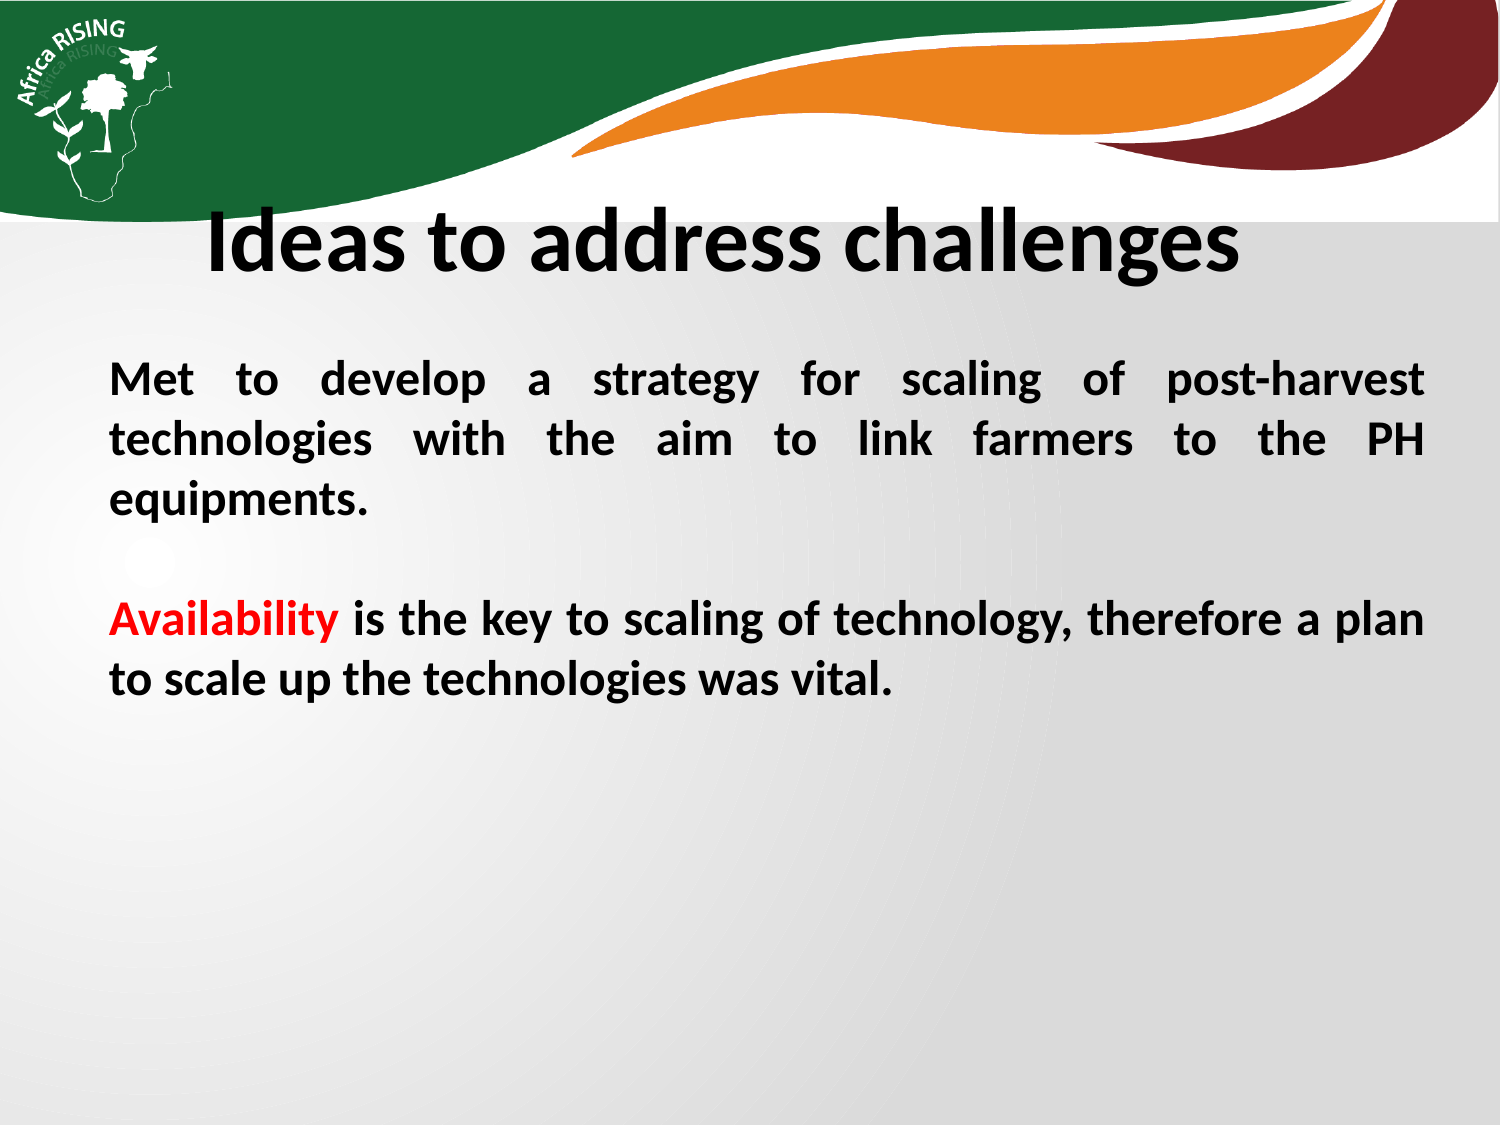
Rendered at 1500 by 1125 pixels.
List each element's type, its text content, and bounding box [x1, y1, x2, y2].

list Ideas to address challenges [87, 172, 1363, 315]
picture [0, 0, 1499, 222]
text_box Met to develop a strategy for scaling of post-harvest technologies with the aim to link farmers to the PH equipments. Availability is the key to scaling of technology, therefore a plan to scale up the technologies was vital. [94, 338, 1441, 713]
